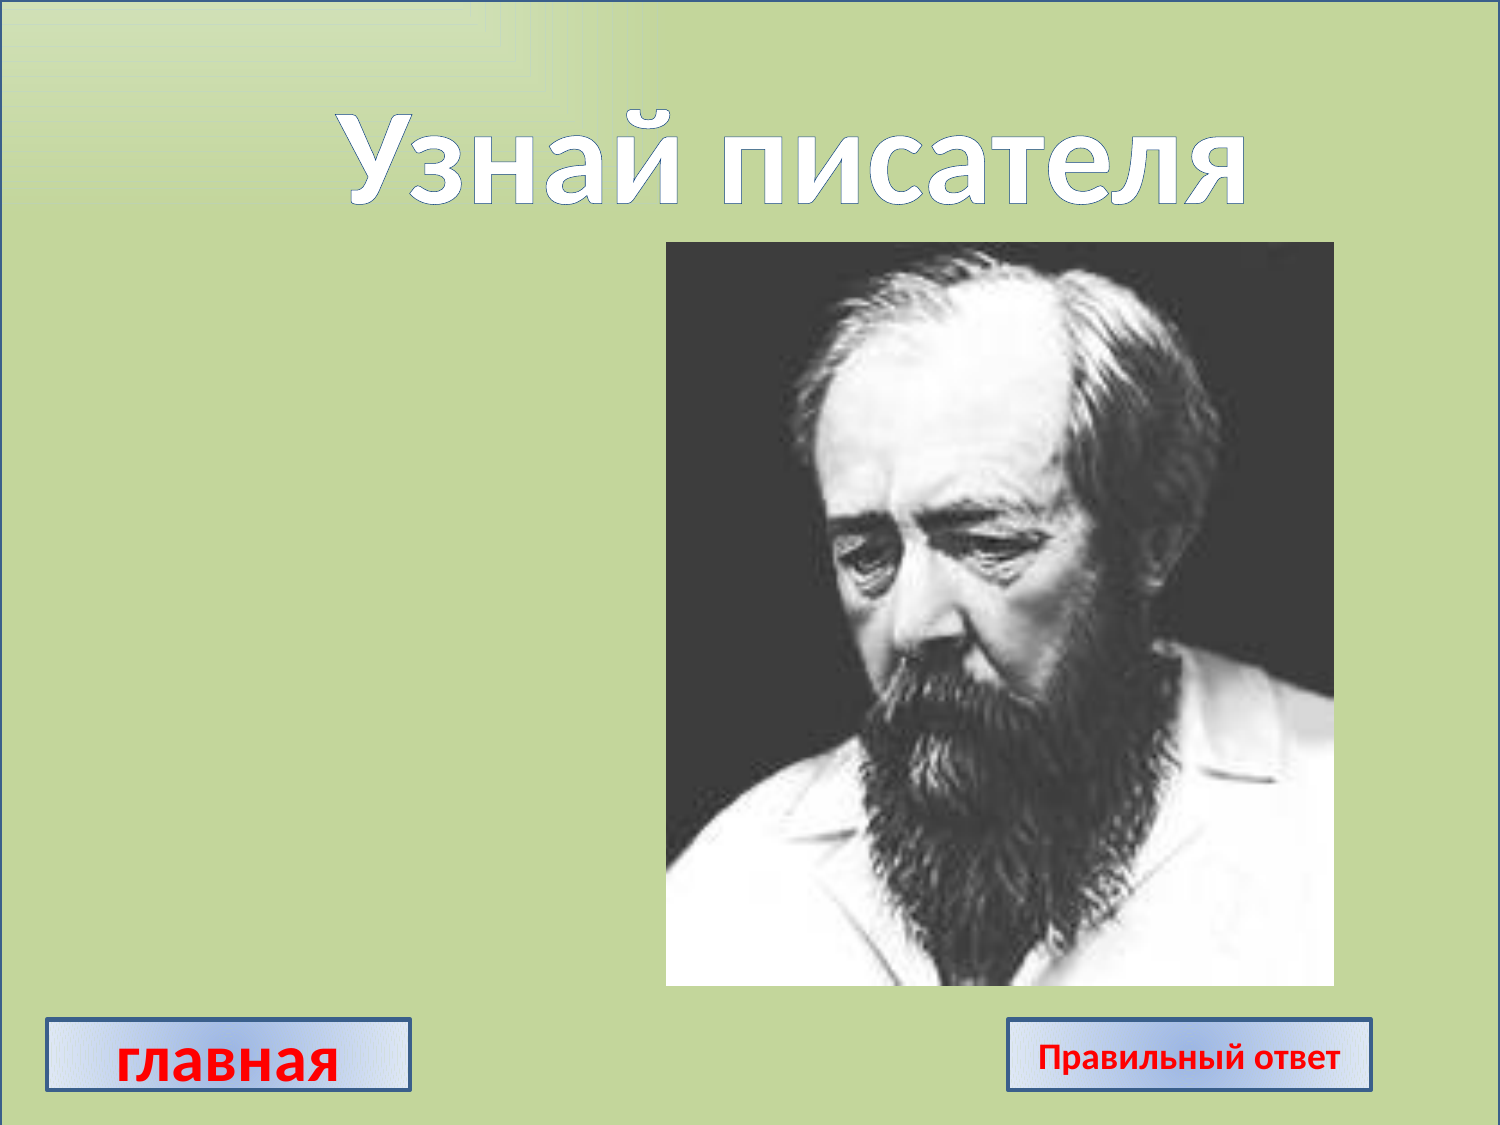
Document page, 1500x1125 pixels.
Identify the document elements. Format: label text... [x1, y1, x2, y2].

text_box Правильный ответ [1006, 1017, 1373, 1092]
text_box [0, 0, 1500, 1125]
picture [666, 242, 1334, 986]
text_box главная [45, 1017, 412, 1092]
text_box Узнай писателя [320, 58, 1268, 239]
